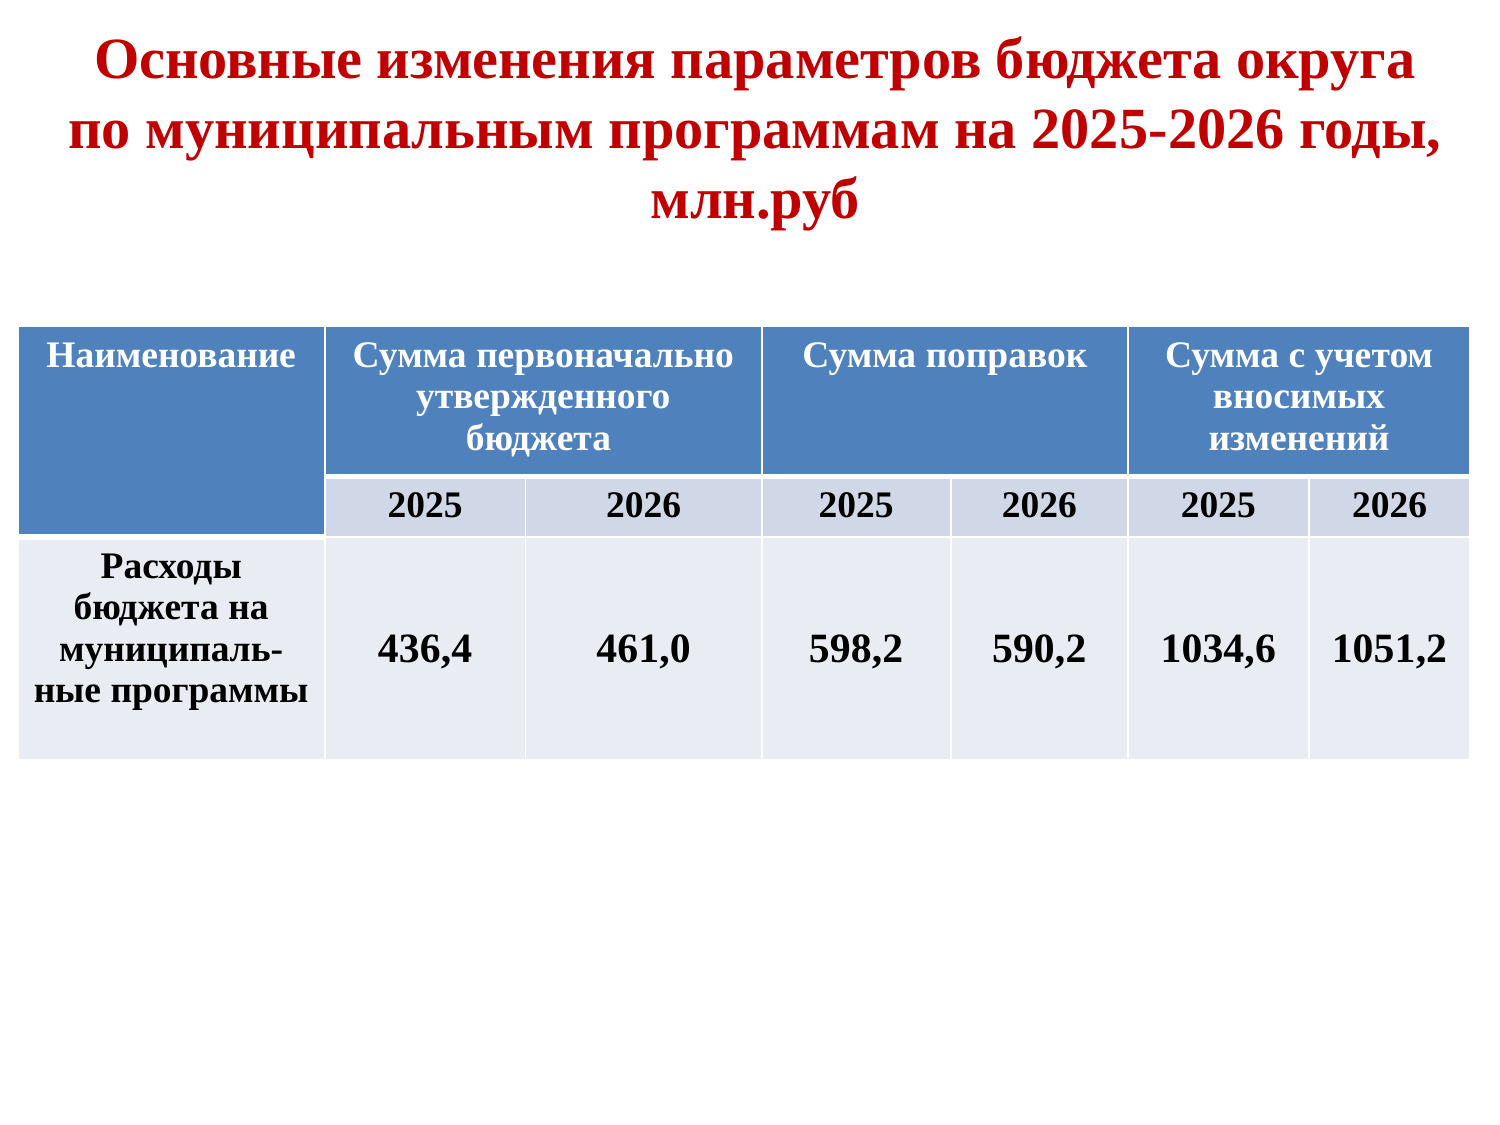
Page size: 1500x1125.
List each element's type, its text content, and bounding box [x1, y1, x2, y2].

table_cell 590,2 [952, 538, 1127, 759]
table_cell 2026 [526, 479, 761, 536]
table_cell 2025 [326, 479, 525, 536]
table_cell 2025 [763, 479, 950, 536]
table_header Сумма первоначально утвержденного бюджета [326, 327, 761, 474]
table_cell 2026 [1310, 479, 1469, 536]
table_header Наименование [19, 327, 324, 534]
table_cell 1051,2 [1310, 538, 1469, 759]
table_cell 2026 [952, 479, 1127, 536]
table_cell 1034,6 [1129, 538, 1308, 759]
table_cell 461,0 [526, 538, 761, 759]
table_cell 436,4 [326, 538, 525, 759]
table_header Сумма поправок [763, 327, 1127, 474]
table_cell 598,2 [763, 538, 950, 759]
table_header Сумма с учетом вносимых изменений [1129, 327, 1469, 474]
title Основные изменения параметров бюджета округа по муниципальным программам на 2025-2026 годы, млн.руб [41, 30, 1470, 220]
table_cell Расходы бюджета на муниципаль-ные программы [19, 540, 324, 759]
table_cell 2025 [1129, 479, 1308, 536]
